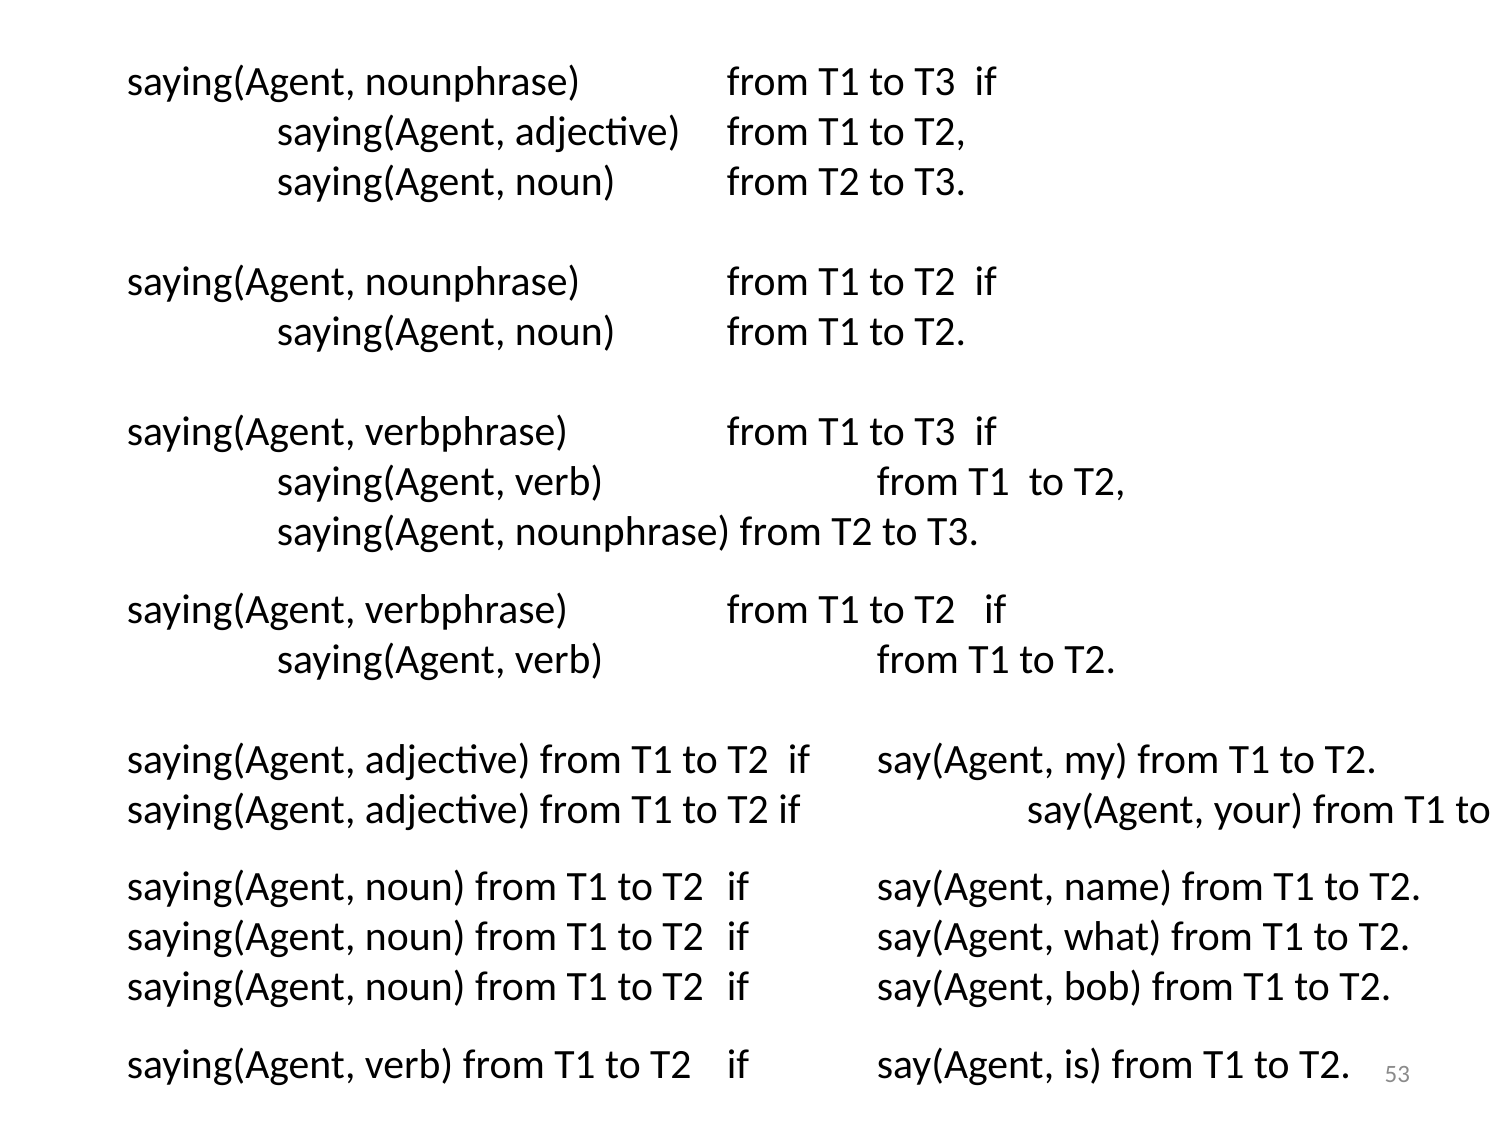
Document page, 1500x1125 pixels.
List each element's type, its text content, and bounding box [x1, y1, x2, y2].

text_box saying(Agent, nounphrase) from T1 to T3 if saying(Agent, adjective) from T1 to T2, saying(Agent, noun) from T2 to T3. saying(Agent, nounphrase) from T1 to T2 if saying(Agent, noun) from T1 to T2. saying(Agent, verbphrase) from T1 to T3 if saying(Agent, verb) from T1 to T2, saying(Agent, nounphrase) from T2 to T3. saying(Agent, verbphrase) from T1 to T2 if saying(Agent, verb) from T1 to T2. saying(Agent, adjective) from T1 to T2 if say(Agent, my) from T1 to T2. saying(Agent, adjective) from T1 to T2 if say(Agent, your) from T1 to T2. saying(Agent, noun) from T1 to T2 if say(Agent, name) from T1 to T2. saying(Agent, noun) from T1 to T2 if say(Agent, what) from T1 to T2. saying(Agent, noun) from T1 to T2 if say(Agent, bob) from T1 to T2. saying(Agent, verb) from T1 to T2 if say(Agent, is) from T1 to T2. [112, 19, 1500, 1125]
